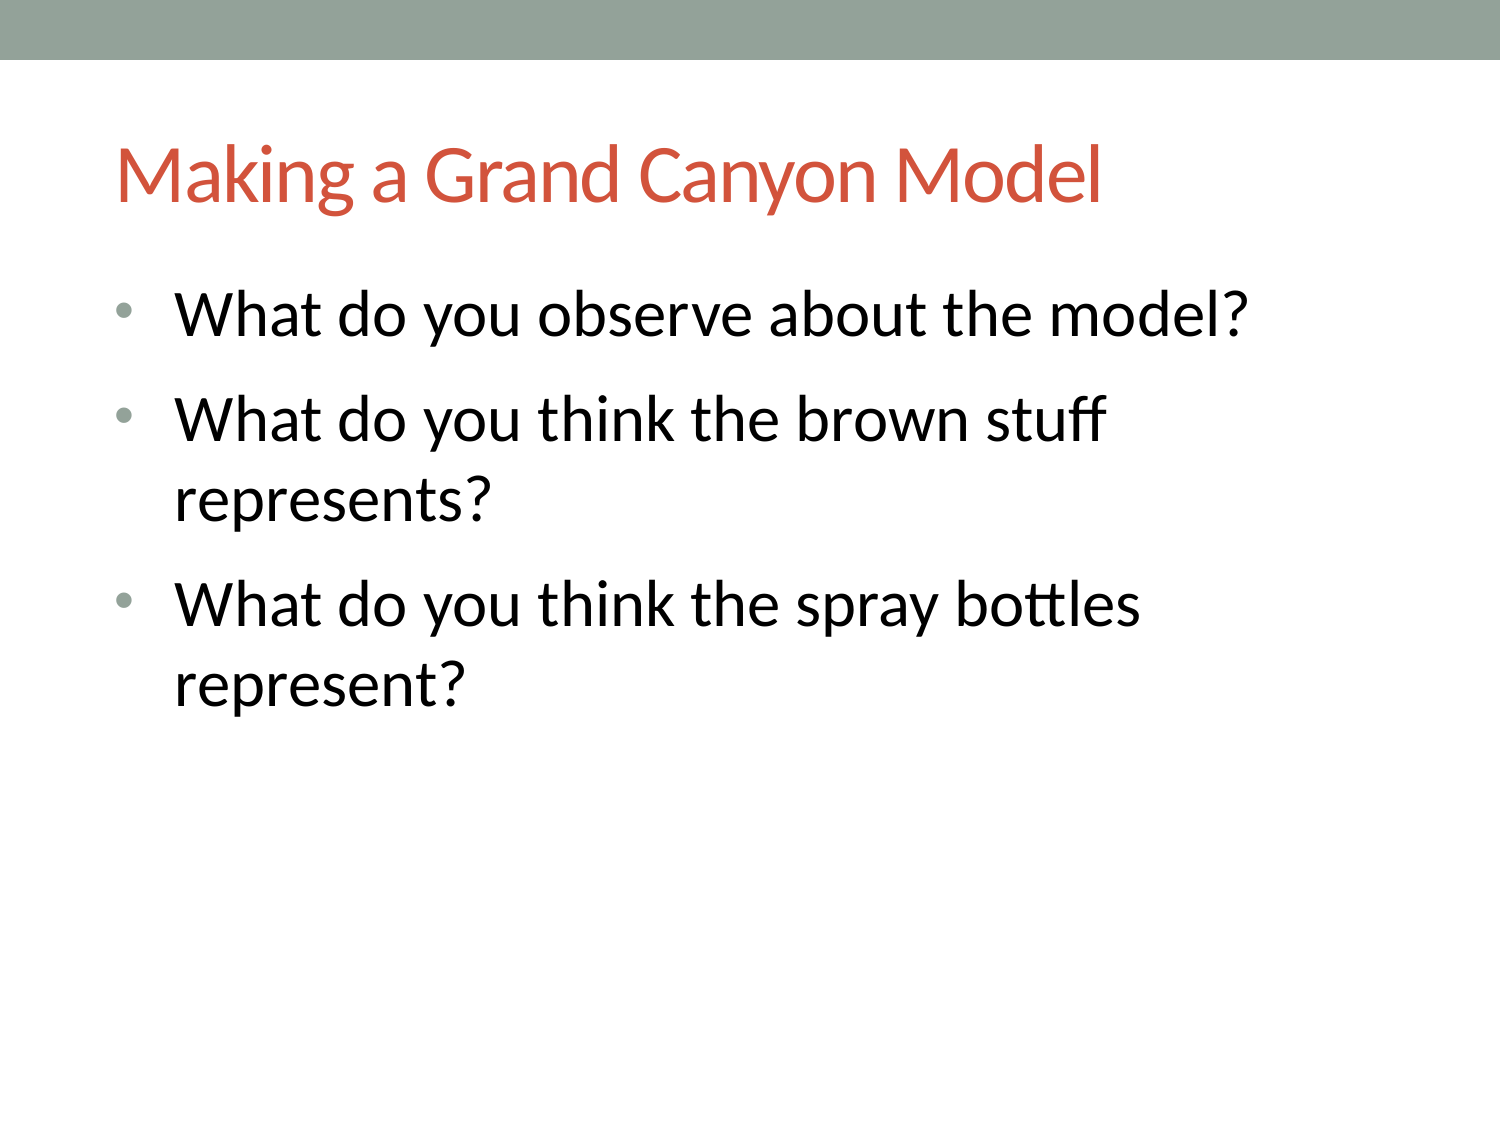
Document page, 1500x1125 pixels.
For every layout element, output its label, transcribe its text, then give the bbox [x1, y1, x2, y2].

title Making a Grand Canyon Model [99, 87, 1425, 250]
list What do you observe about the model? What do you think the brown stuff represents? What do you think the spray bottles represent? [99, 262, 1425, 1063]
